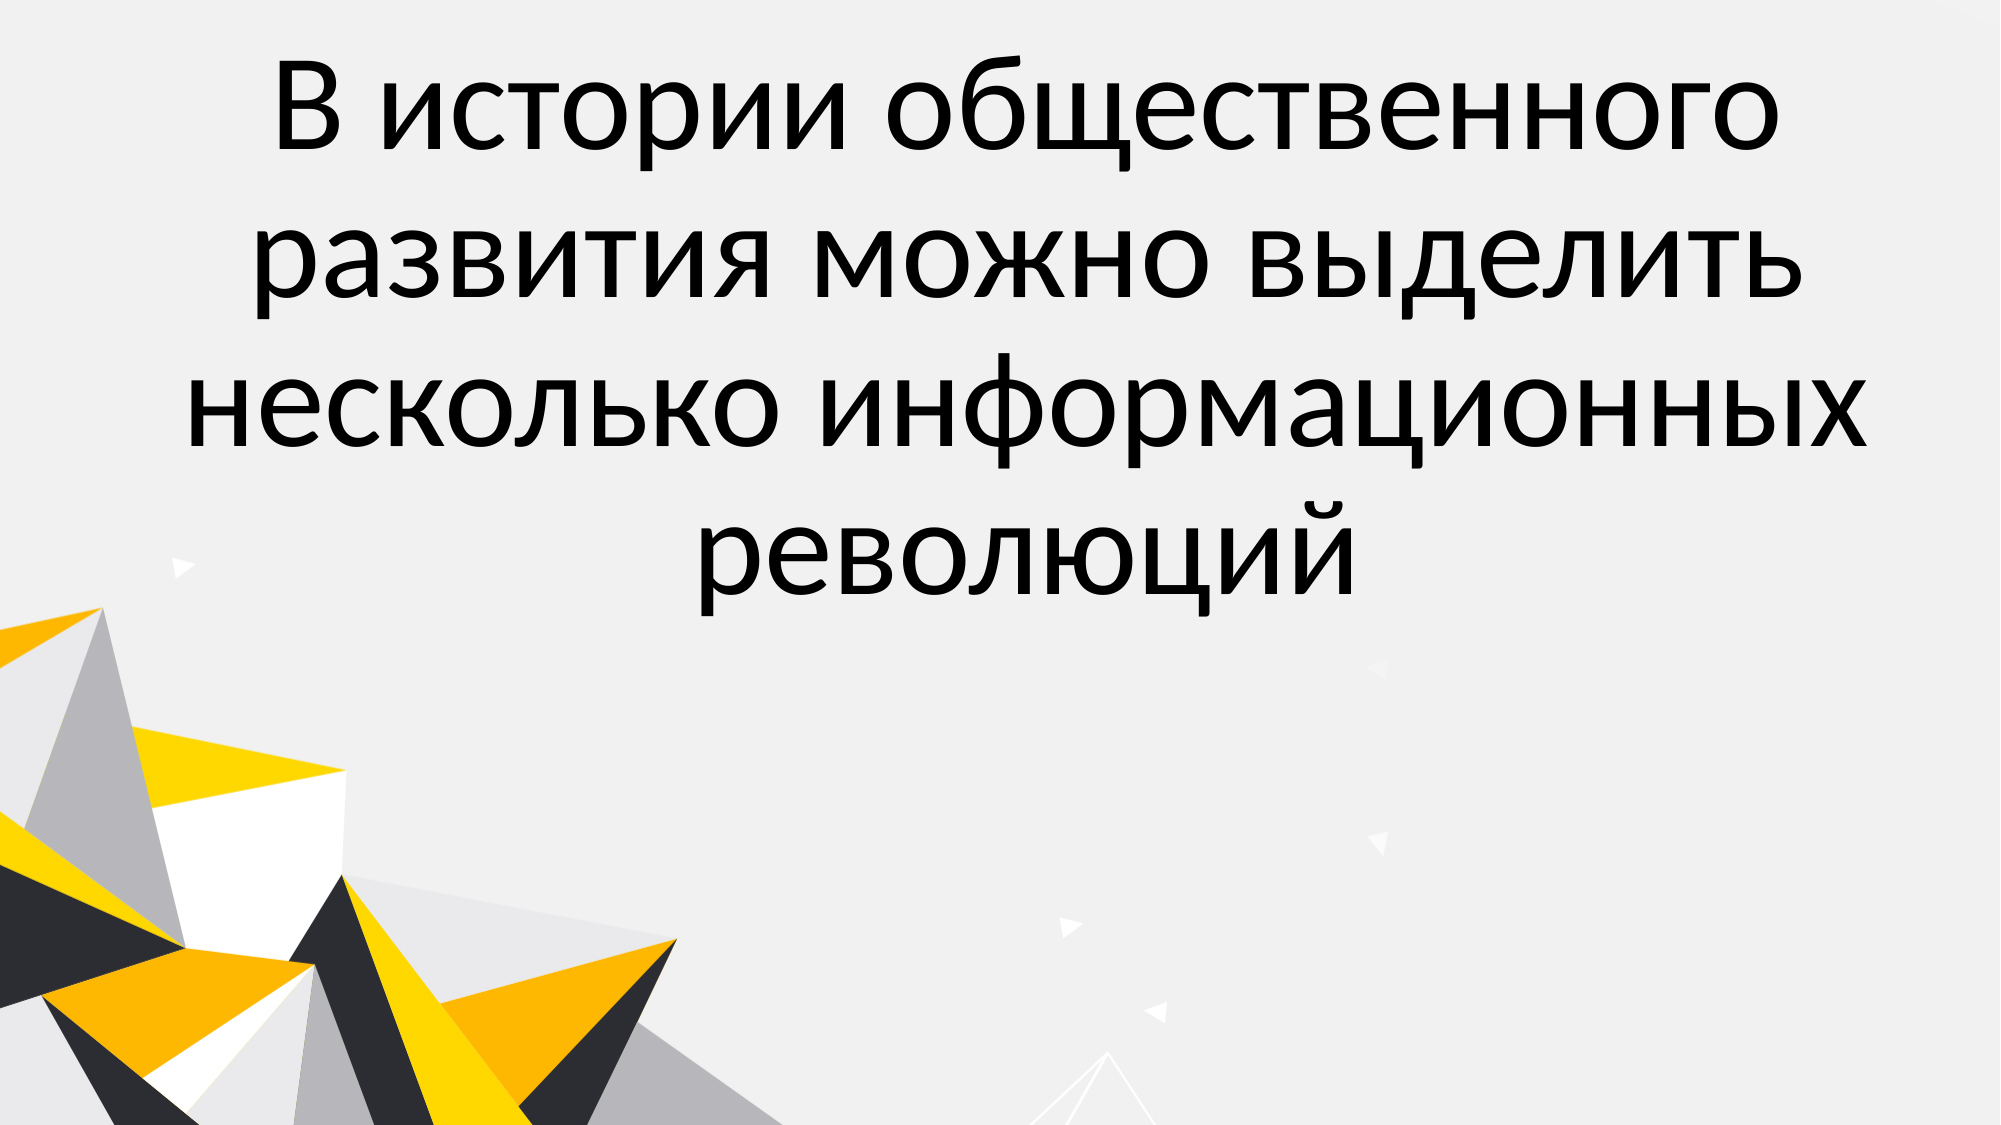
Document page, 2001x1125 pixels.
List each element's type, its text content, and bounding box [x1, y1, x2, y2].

picture [0, 0, 2000, 1125]
list В истории общественного развития можно выделить несколько информационных революций [73, 23, 1981, 738]
